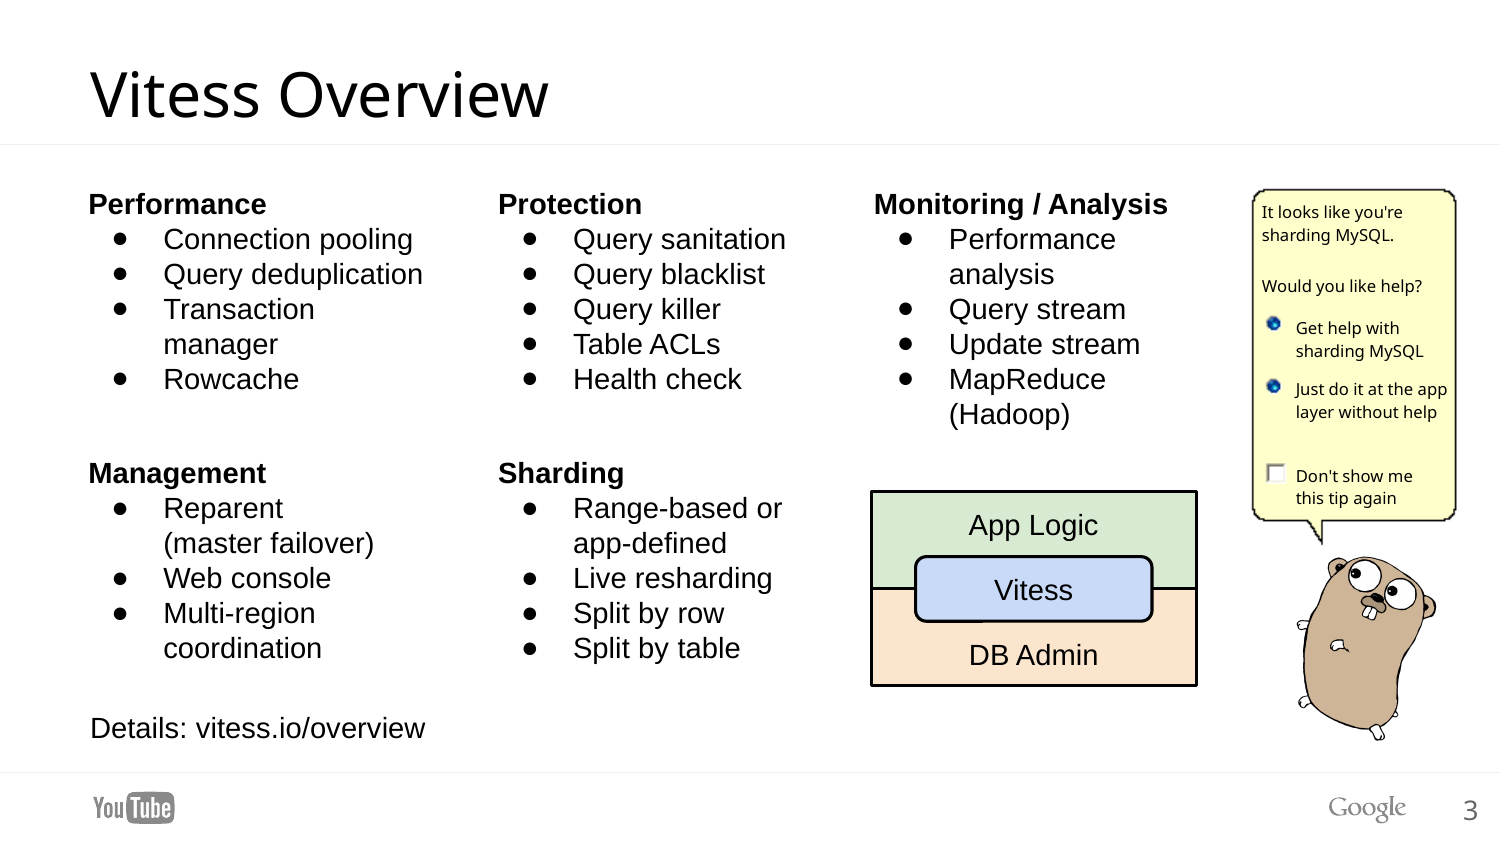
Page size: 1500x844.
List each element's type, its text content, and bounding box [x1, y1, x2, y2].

slide_number ‹#› [1403, 779, 1494, 844]
title Vitess Overview [75, 33, 1425, 145]
text_box Performance Connection pooling Query deduplication Transaction manager Rowcache [73, 170, 445, 430]
text_box Protection Query sanitation Query blacklist Query killer Table ACLs Health check [483, 170, 828, 412]
text_box Monitoring / Analysis Performance analysis Query stream Update stream MapReduce (Hadoop) [858, 170, 1204, 430]
text_box Sharding Range-based or app-defined Live resharding Split by row Split by table [483, 439, 828, 699]
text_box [871, 491, 1197, 687]
text_box Details: vitess.io/overview [74, 694, 1121, 760]
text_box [1246, 183, 1484, 741]
text_box Management Reparent (master failover) Web console Multi-region coordination [73, 439, 418, 699]
